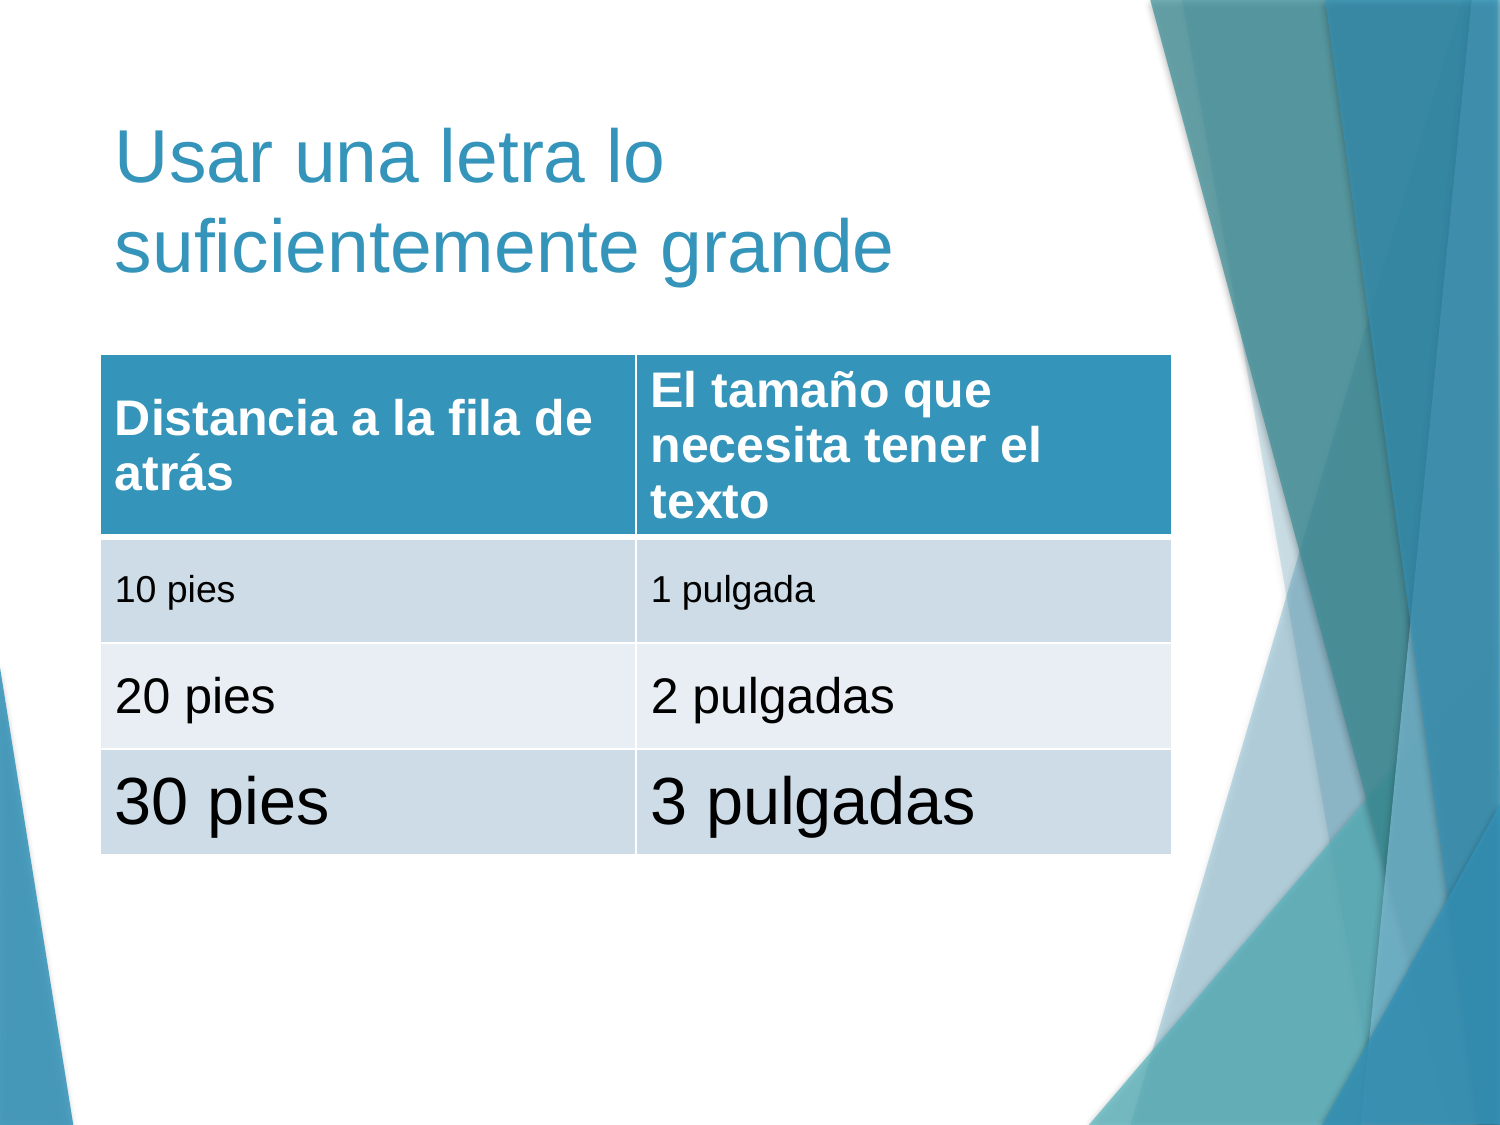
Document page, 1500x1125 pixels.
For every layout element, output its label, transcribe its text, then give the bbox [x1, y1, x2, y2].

table_header Distancia a la fila de atrás [101, 355, 635, 534]
table_cell 3 pulgadas [637, 750, 1171, 854]
table_cell 30 pies [101, 750, 635, 854]
table_cell 2 pulgadas [637, 644, 1171, 748]
table_cell 20 pies [101, 644, 635, 748]
table_cell 10 pies [101, 540, 635, 642]
table_cell 1 pulgada [637, 540, 1171, 642]
table_header El tamaño que necesita tener el texto [637, 355, 1171, 534]
title Usar una letra lo suficientemente grande [99, 99, 1142, 317]
